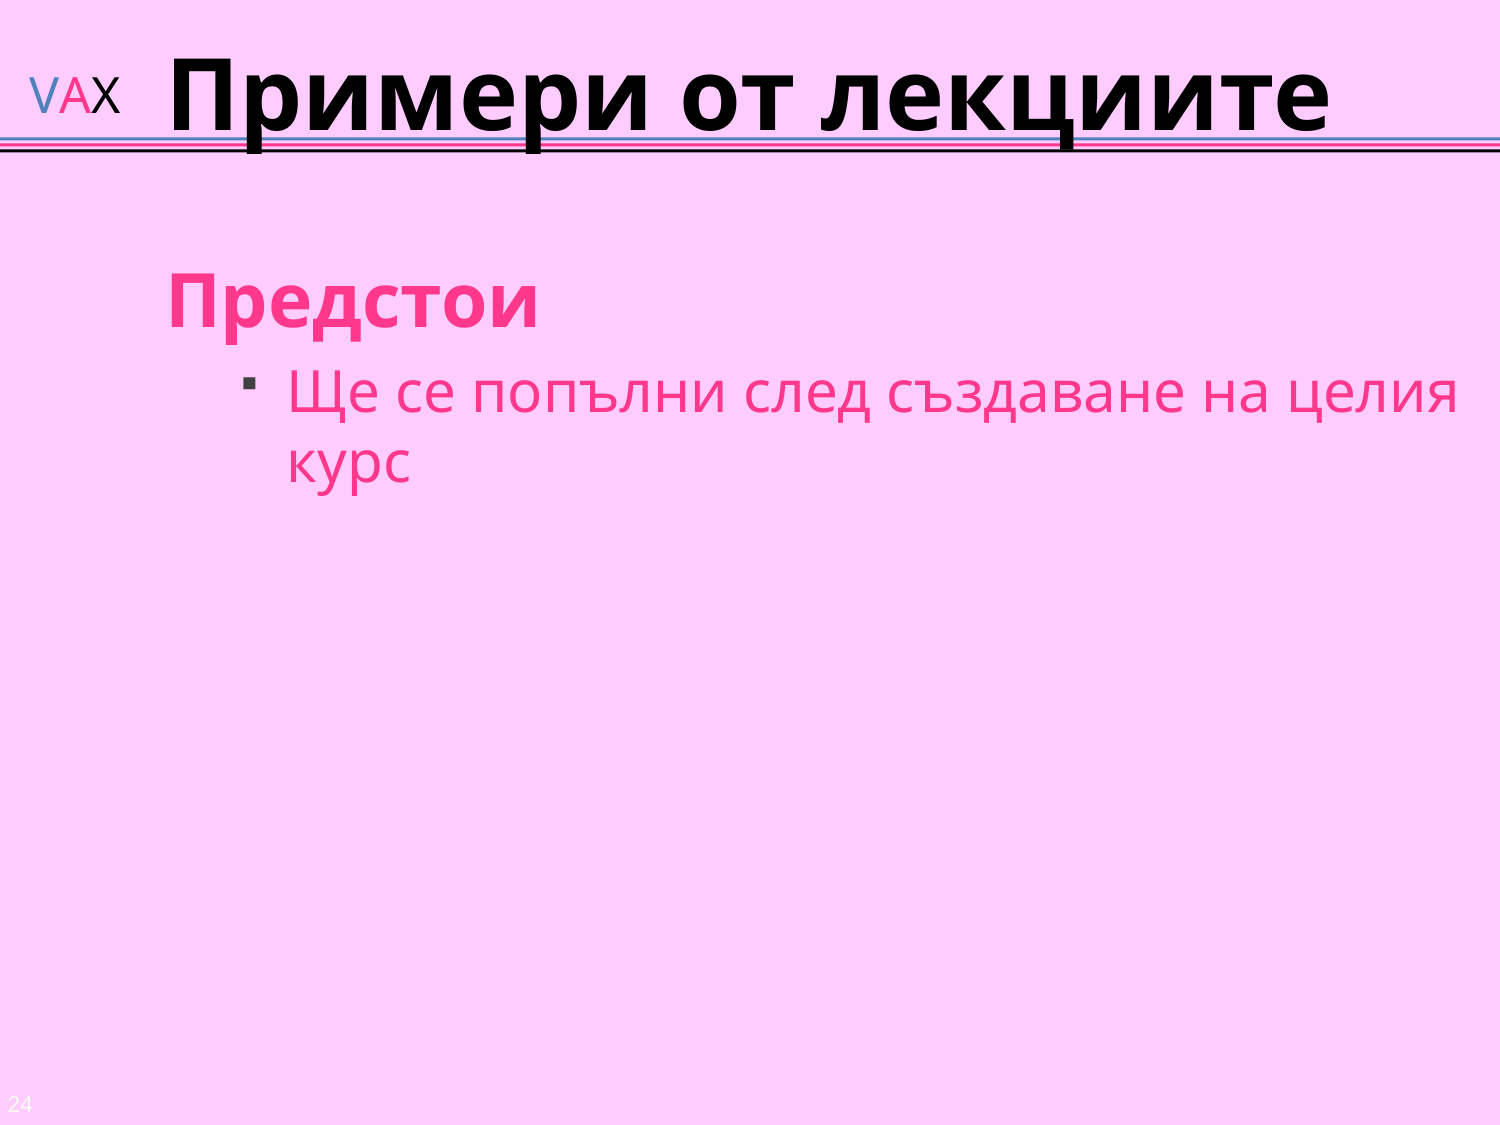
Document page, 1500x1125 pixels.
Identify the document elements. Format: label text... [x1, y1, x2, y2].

title Примери от лекциите [0, 37, 1500, 144]
list Предстои Ще се попълни след създаване на целия курс [150, 200, 1488, 1113]
